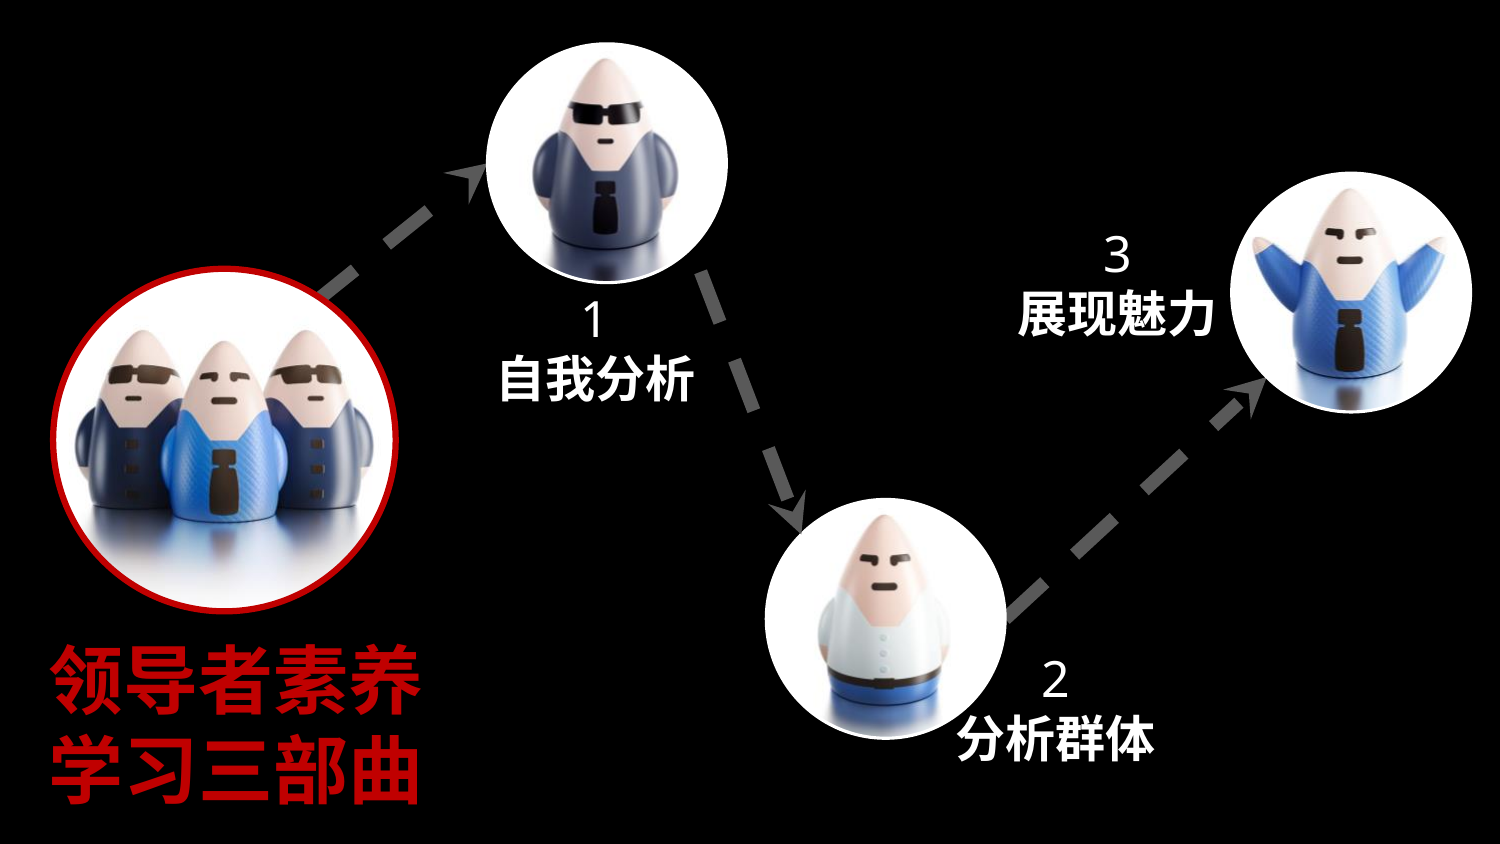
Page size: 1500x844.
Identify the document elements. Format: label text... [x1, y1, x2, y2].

text_box [485, 41, 729, 280]
text_box 3 展现魅力 [941, 214, 1294, 350]
text_box 2 分析群体 [879, 639, 1232, 775]
text_box [50, 266, 398, 614]
text_box [1244, 171, 1473, 415]
text_box 领导者素养 学习三部曲 [0, 626, 491, 822]
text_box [1004, 376, 1267, 620]
text_box [764, 497, 1007, 741]
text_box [691, 247, 802, 535]
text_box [312, 163, 488, 304]
text_box 1 自我分析 [419, 280, 686, 415]
